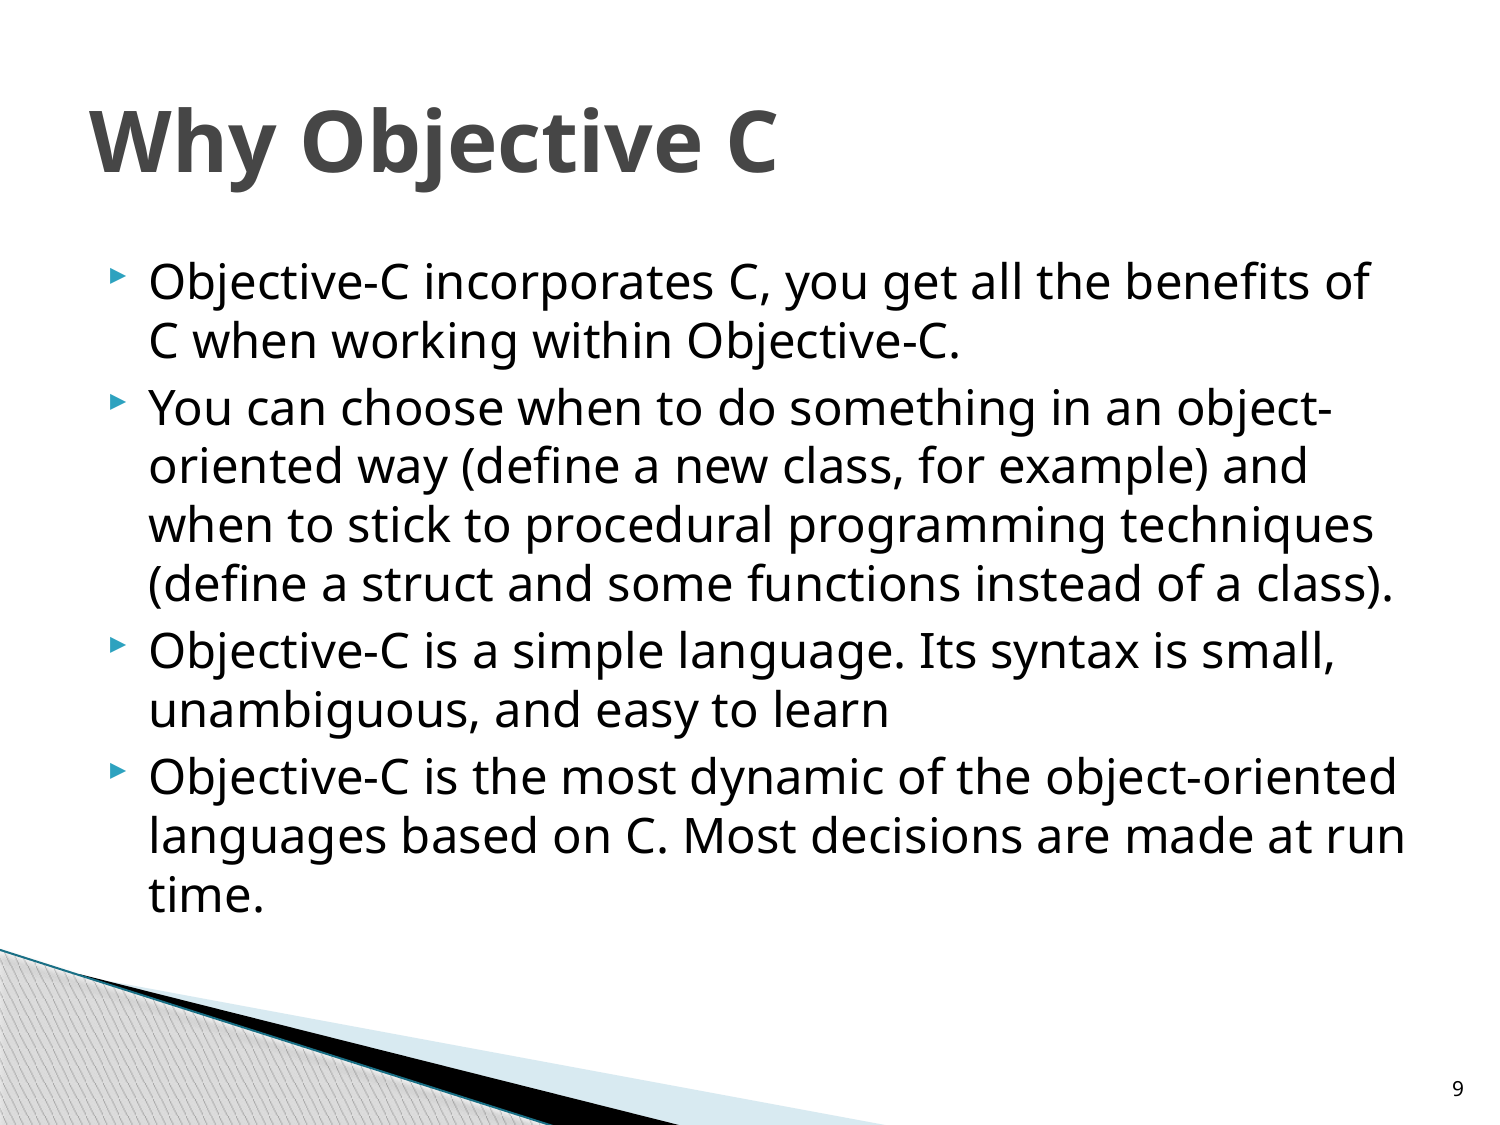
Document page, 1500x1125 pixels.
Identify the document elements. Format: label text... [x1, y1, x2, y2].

title Why Objective C [75, 45, 1425, 233]
slide_number 9 [1418, 1051, 1479, 1112]
list Objective-C incorporates C, you get all the benefits of C when working within Objective-C. You can choose when to do something in an object-oriented way (define a new class, for example) and when to stick to procedural programming techniques (define a struct and some functions instead of a class). Objective-C is a simple language. Its syntax is small, unambiguous, and easy to learn Objective-C is the most dynamic of the object-oriented languages based on C. Most decisions are made at run time. [75, 243, 1425, 986]
